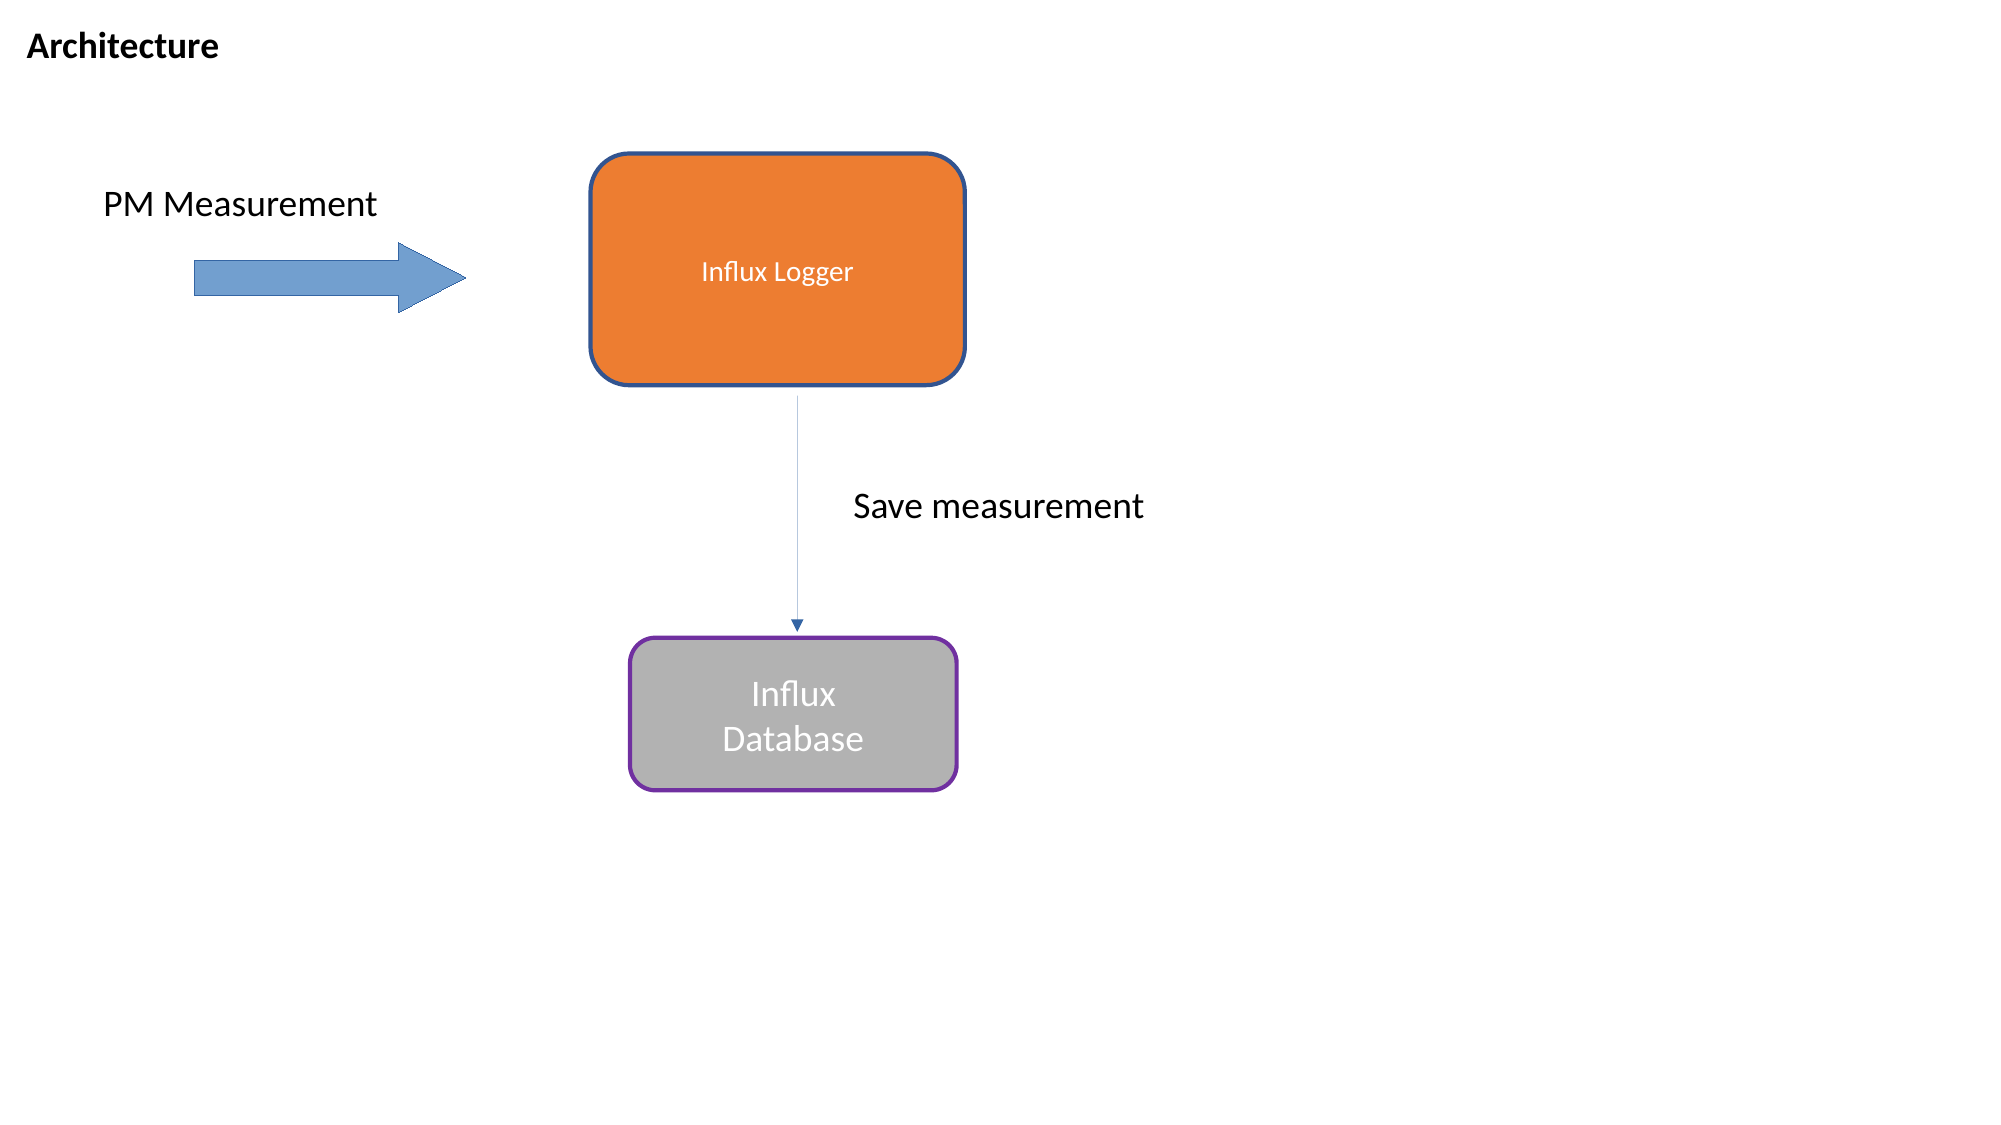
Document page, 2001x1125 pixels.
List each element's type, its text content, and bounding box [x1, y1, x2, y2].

text_box Architecture [11, 13, 378, 73]
text_box Save measurement [838, 473, 1205, 534]
text_box Influx Database [627, 635, 959, 793]
text_box PM Measurement [88, 171, 496, 231]
text_box [791, 395, 804, 632]
text_box Influx Logger [588, 151, 967, 388]
text_box [194, 242, 466, 313]
